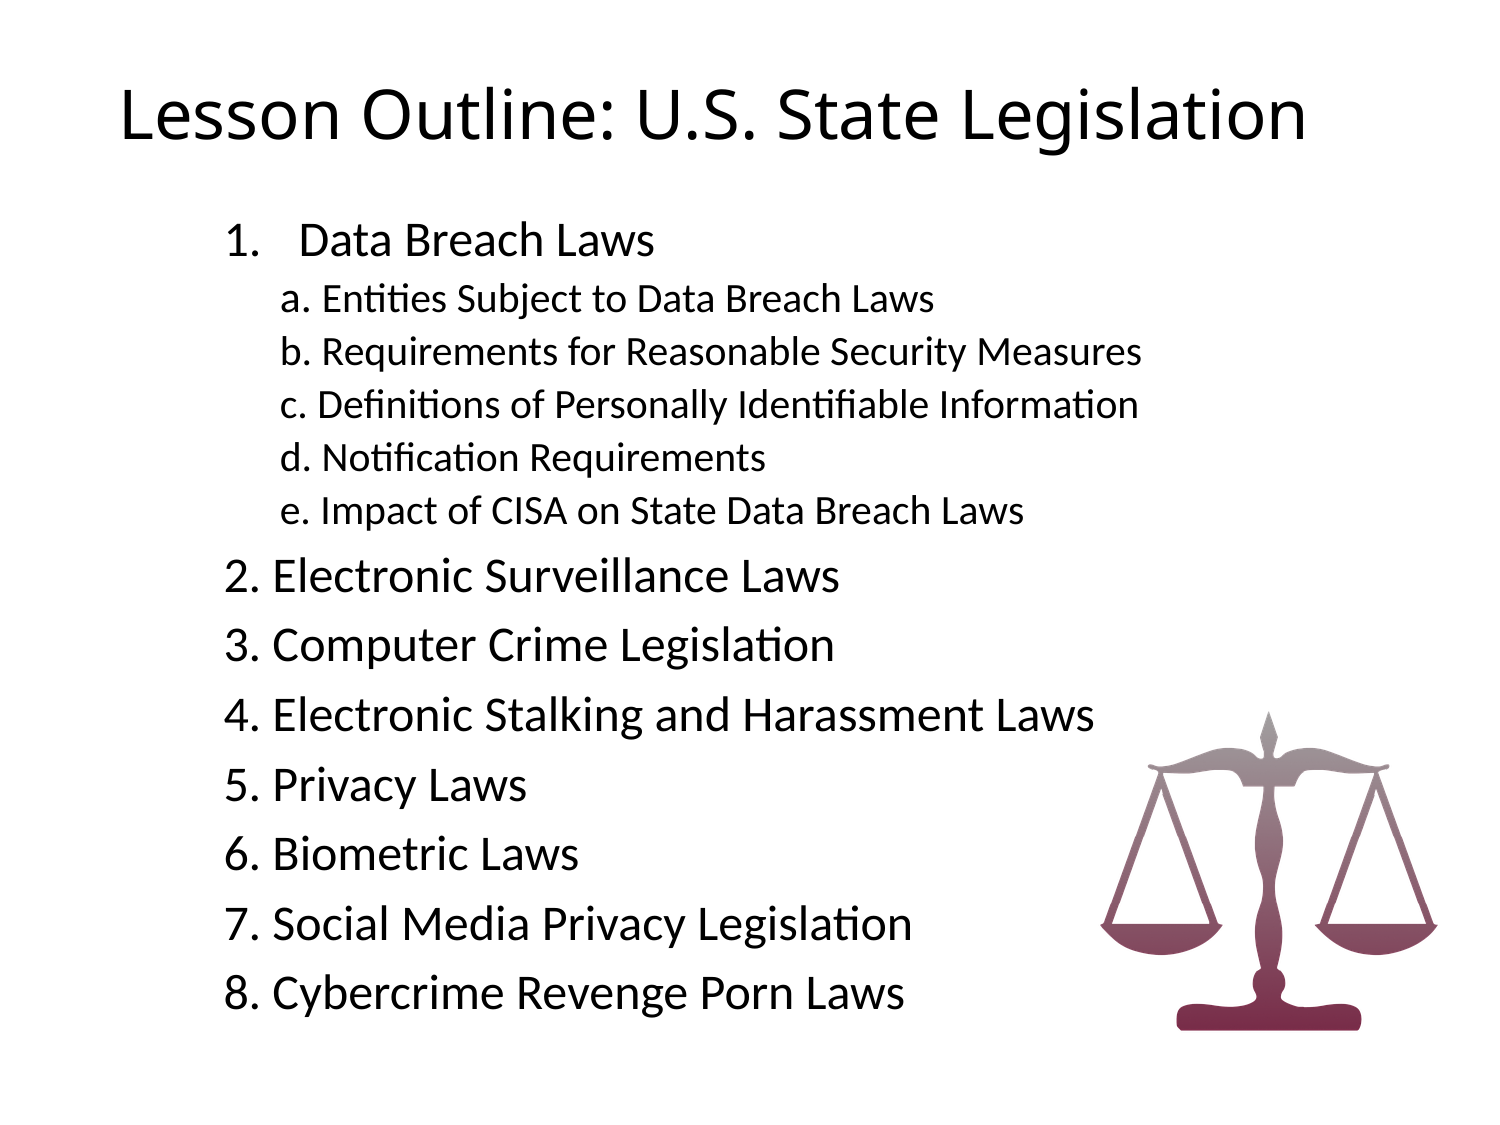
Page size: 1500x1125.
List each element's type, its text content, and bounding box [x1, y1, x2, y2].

picture [1092, 703, 1445, 1038]
title Lesson Outline: U.S. State Legislation [102, 7, 1398, 226]
list Data Breach Laws a. Entities Subject to Data Breach Laws b. Requirements for Reasonable Security Measures c. Definitions of Personally Identifiable Information d. Notification Requirements e. Impact of CISA on State Data Breach Laws 2. Electronic Surveillance Laws 3. Computer Crime Legislation 4. Electronic Stalking and Harassment Laws 5. Privacy Laws 6. Biometric Laws 7. Social Media Privacy Legislation 8. Cybercrime Revenge Porn Laws [208, 205, 1232, 920]
